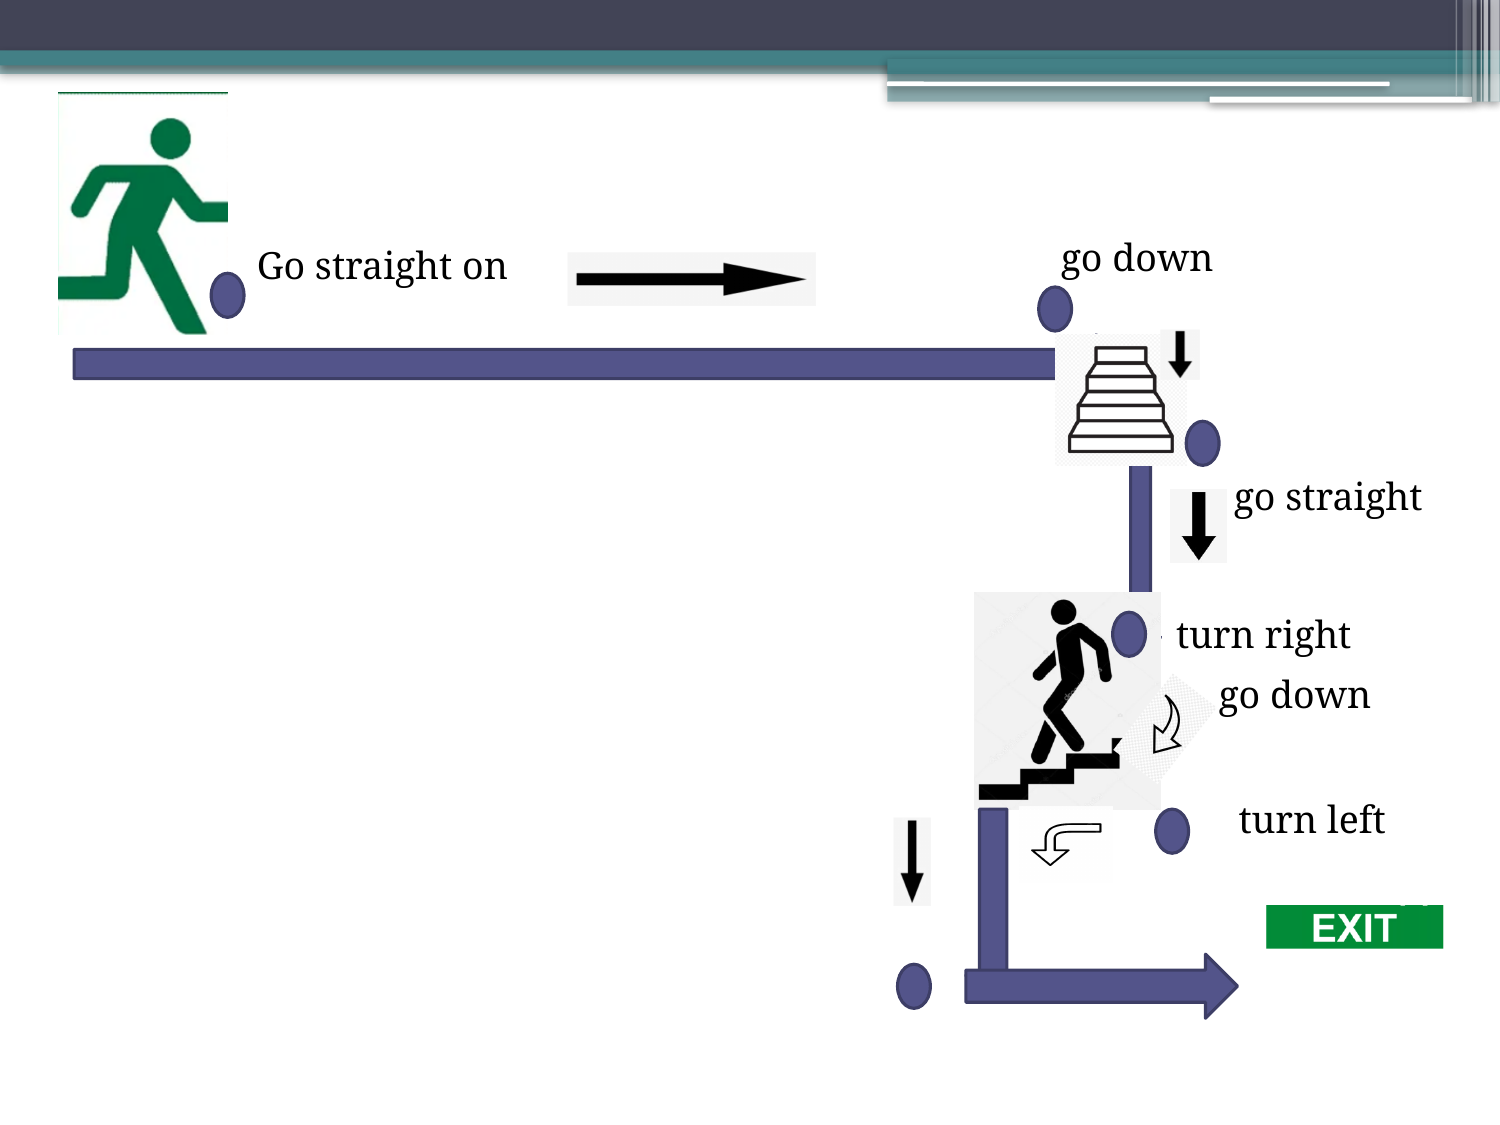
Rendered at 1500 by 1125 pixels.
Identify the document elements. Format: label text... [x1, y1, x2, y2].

picture [893, 817, 931, 907]
text_box [724, 347, 1048, 381]
picture [568, 154, 816, 404]
text_box [1129, 476, 1153, 589]
text_box go down [1193, 663, 1400, 724]
picture [1054, 329, 1200, 466]
picture [974, 592, 1214, 891]
picture [1263, 905, 1444, 950]
text_box [1192, 419, 1221, 467]
text_box [235, 273, 246, 317]
text_box [895, 962, 932, 1010]
text_box Go straight on [242, 234, 573, 295]
text_box [964, 952, 1239, 1020]
text_box [1037, 287, 1074, 333]
text_box [72, 347, 657, 381]
picture [1170, 489, 1227, 563]
text_box [977, 820, 1009, 968]
text_box turn left [1223, 788, 1444, 849]
text_box [1154, 807, 1191, 855]
picture [58, 92, 228, 336]
text_box go down [1046, 226, 1265, 287]
text_box go straight [1219, 465, 1444, 526]
text_box turn right [1168, 603, 1368, 664]
